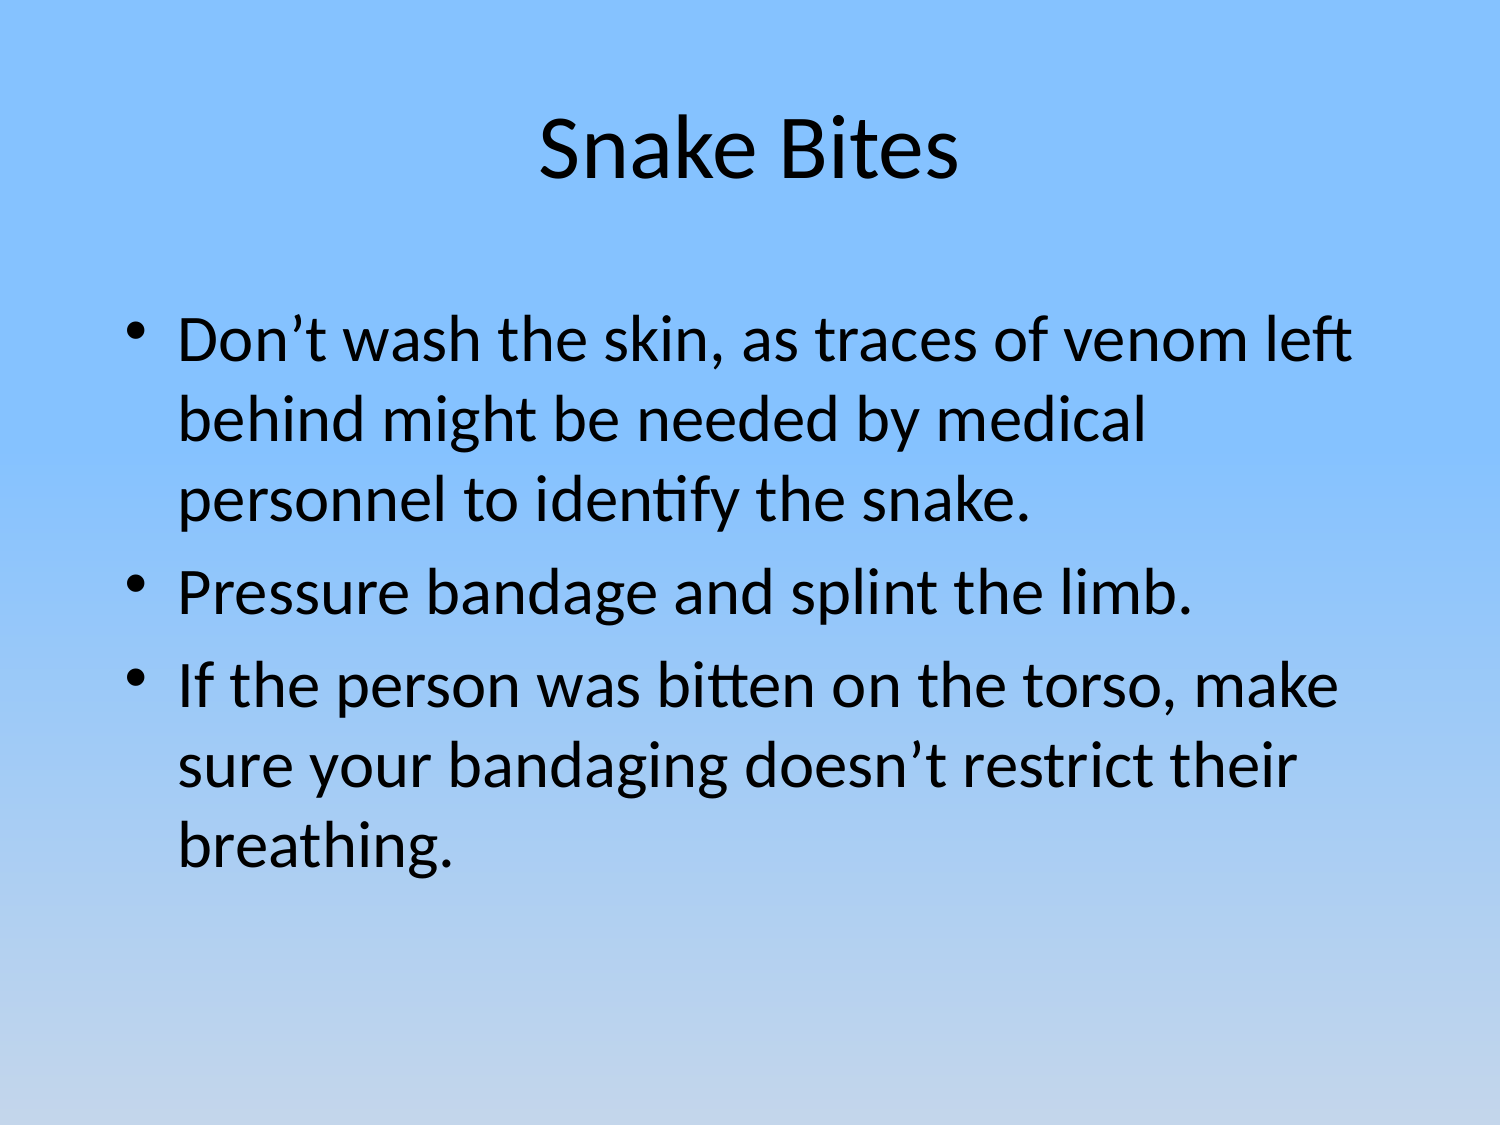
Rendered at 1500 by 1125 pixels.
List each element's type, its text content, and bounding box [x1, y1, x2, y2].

list Don’t wash the skin, as traces of venom left behind might be needed by medical personnel to identify the snake. Pressure bandage and splint the limb. If the person was bitten on the torso, make sure your bandaging doesn’t restrict their breathing. [106, 289, 1425, 907]
title Snake Bites [74, 54, 1426, 224]
